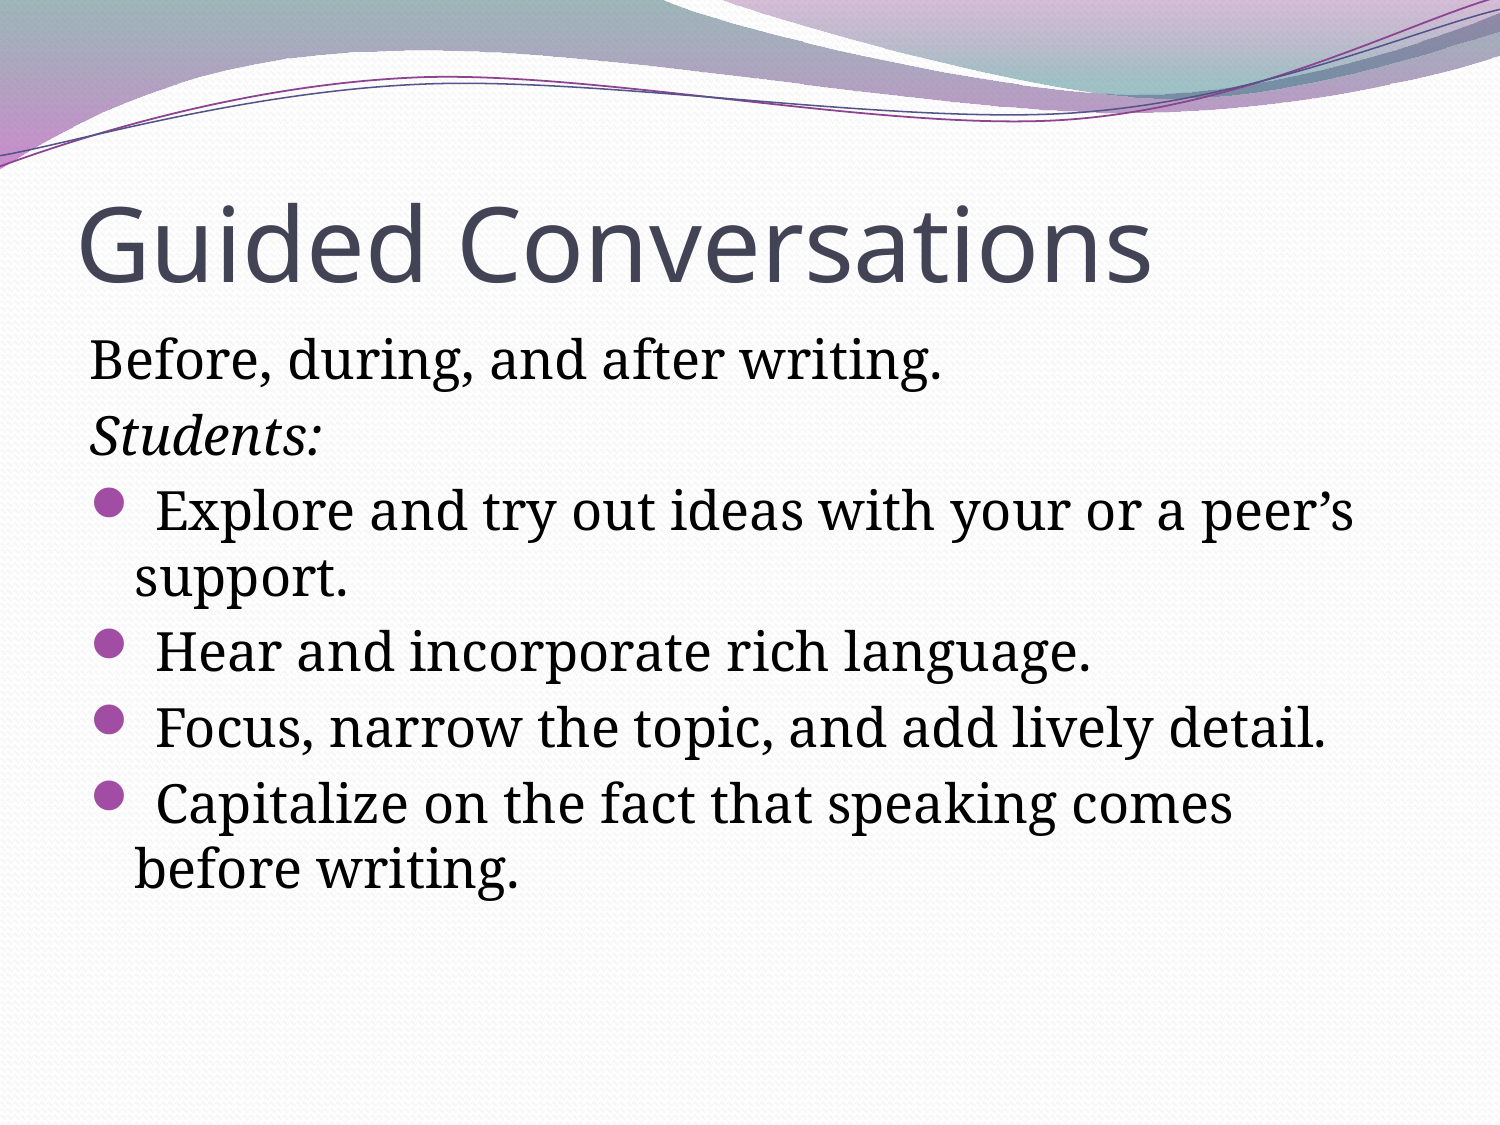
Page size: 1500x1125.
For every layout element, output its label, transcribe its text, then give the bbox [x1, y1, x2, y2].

list Before, during, and after writing. Students: Explore and try out ideas with your or a peer’s support. Hear and incorporate rich language. Focus, narrow the topic, and add lively detail. Capitalize on the fact that speaking comes before writing. [75, 317, 1425, 1038]
title Guided Conversations [75, 115, 1425, 303]
